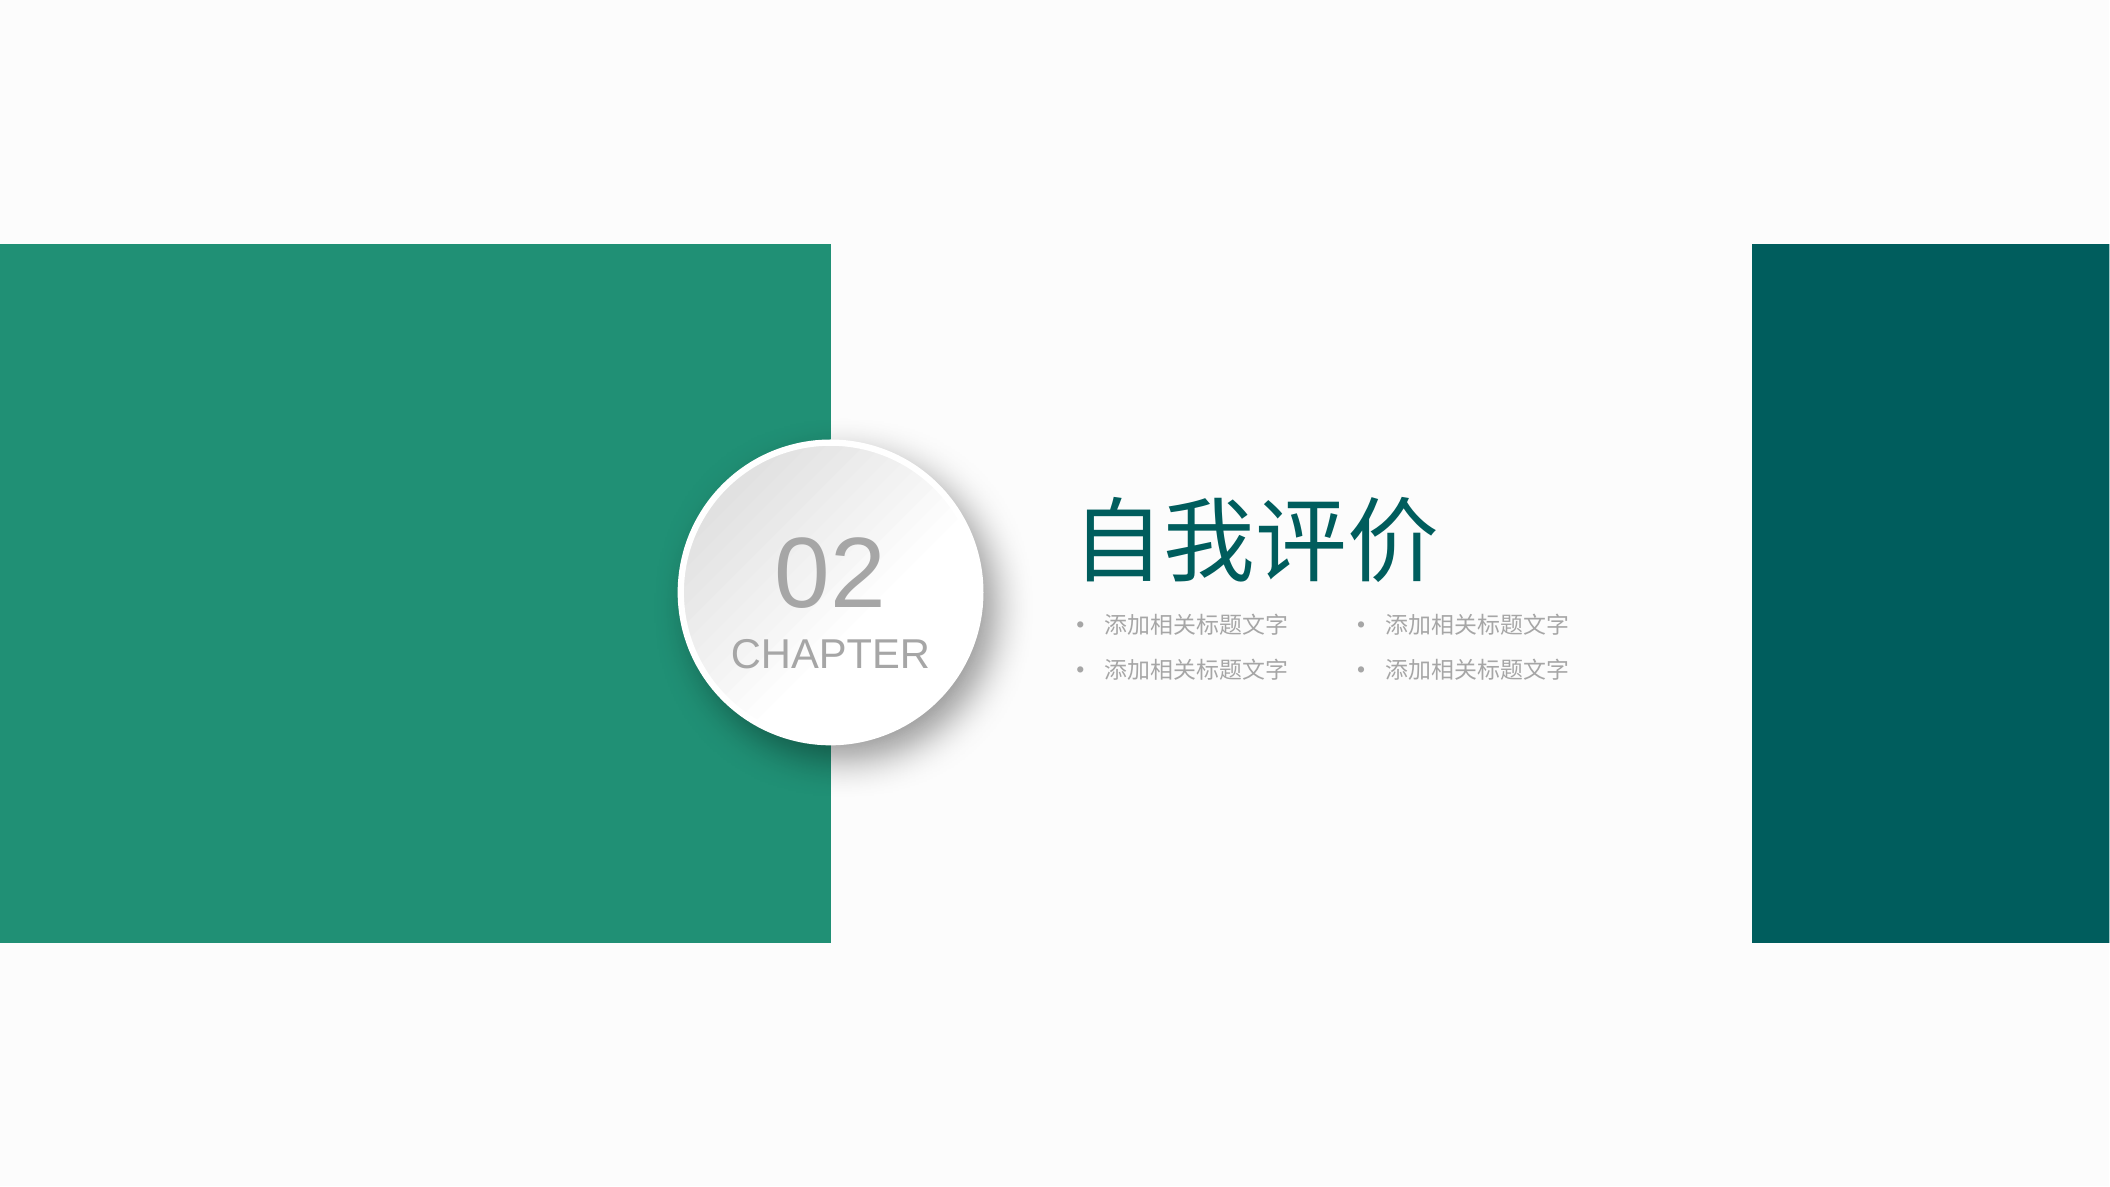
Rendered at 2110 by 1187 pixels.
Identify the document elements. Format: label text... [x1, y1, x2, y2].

text_box [1751, 243, 2110, 943]
text_box 添加相关标题文字 [1061, 648, 1304, 691]
text_box [0, 243, 832, 943]
text_box 02 CHAPTER [706, 507, 955, 678]
text_box [679, 441, 982, 744]
text_box 添加相关标题文字 [1061, 603, 1304, 646]
text_box 自我评价 [1072, 482, 1595, 593]
text_box 添加相关标题文字 [1342, 603, 1585, 646]
text_box 添加相关标题文字 [1342, 648, 1585, 691]
